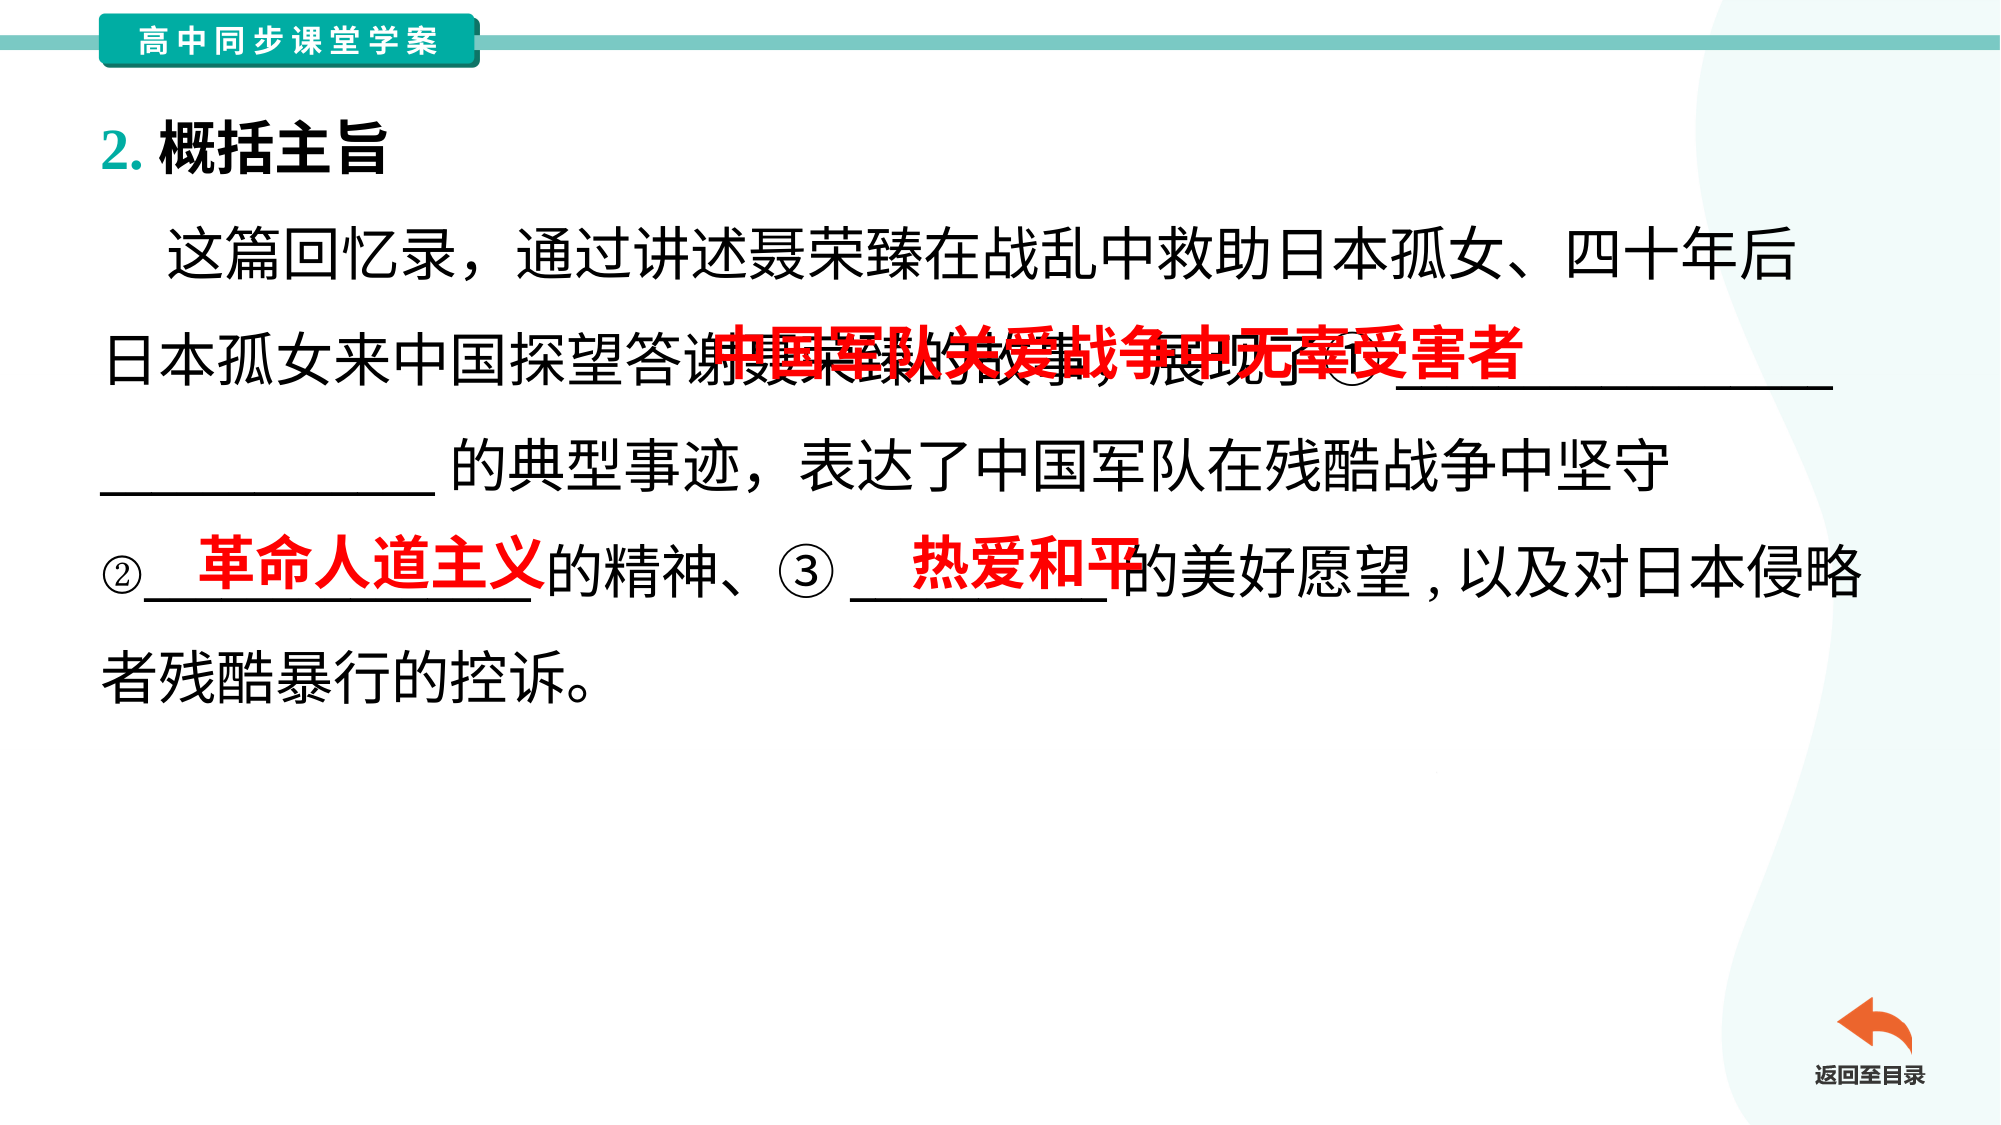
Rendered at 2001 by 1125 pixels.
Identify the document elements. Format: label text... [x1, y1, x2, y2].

text_box 革命人道主义 [175, 494, 569, 597]
text_box 这篇回忆录，通过讲述聂荣臻在战乱中救助日本孤女、四十年后 日本孤女来中国探望答谢聂荣臻的故事，展现了①_________________ _____________的典型事迹，表达了中国军队在残酷战争中坚守 ②_______________的精神、③__________的美好愿望,以及对日本侵略 者残酷暴行的控诉。 [100, 492, 1899, 712]
text_box 2.概括主旨 [100, 76, 1899, 180]
picture [0, 0, 2000, 1125]
text_box 这篇回忆录，通过讲述聂荣臻在战乱中救助日本孤女、四十年后 日本孤女来中国探望答谢聂荣臻的故事，展现了①_________________ _____________的典型事迹，表达了中国军队在残酷战争中坚守 ②_______________的精神、③__________的美好愿望,以及对日本侵略 者残酷暴行的控诉。 [100, 180, 1899, 281]
text_box 热爱和平 [889, 494, 1167, 597]
text_box 中国军队关爱战争中无辜受害者 [100, 281, 1899, 492]
